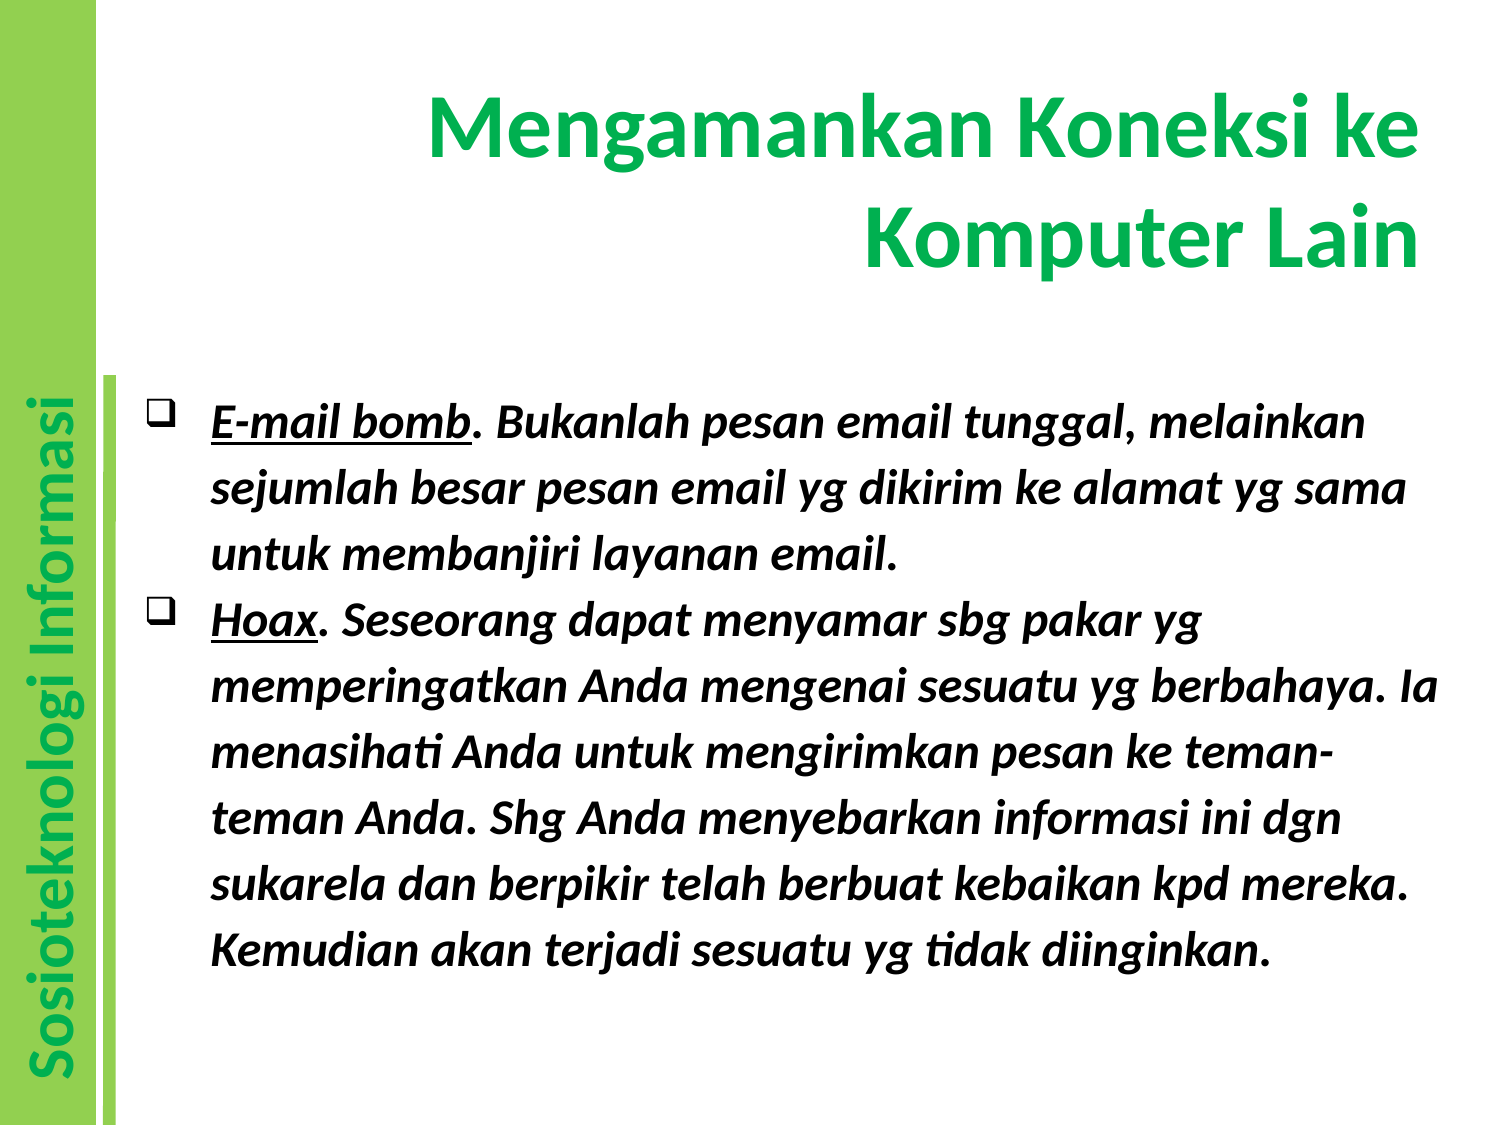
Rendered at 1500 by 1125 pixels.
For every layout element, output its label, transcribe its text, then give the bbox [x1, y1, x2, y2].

text_box E-mail bomb. Bukanlah pesan email tunggal, melainkan sejumlah besar pesan email yg dikirim ke alamat yg sama untuk membanjiri layanan email. Hoax. Seseorang dapat menyamar sbg pakar yg memperingatkan Anda mengenai sesuatu yg berbahaya. Ia menasihati Anda untuk mengirimkan pesan ke teman-teman Anda. Shg Anda menyebarkan informasi ini dgn sukarela dan berpikir telah berbuat kebaikan kpd mereka. Kemudian akan terjadi sesuatu yg tidak diinginkan. [128, 375, 1465, 1090]
title Mengamankan Koneksi ke Komputer Lain [93, 58, 1437, 293]
